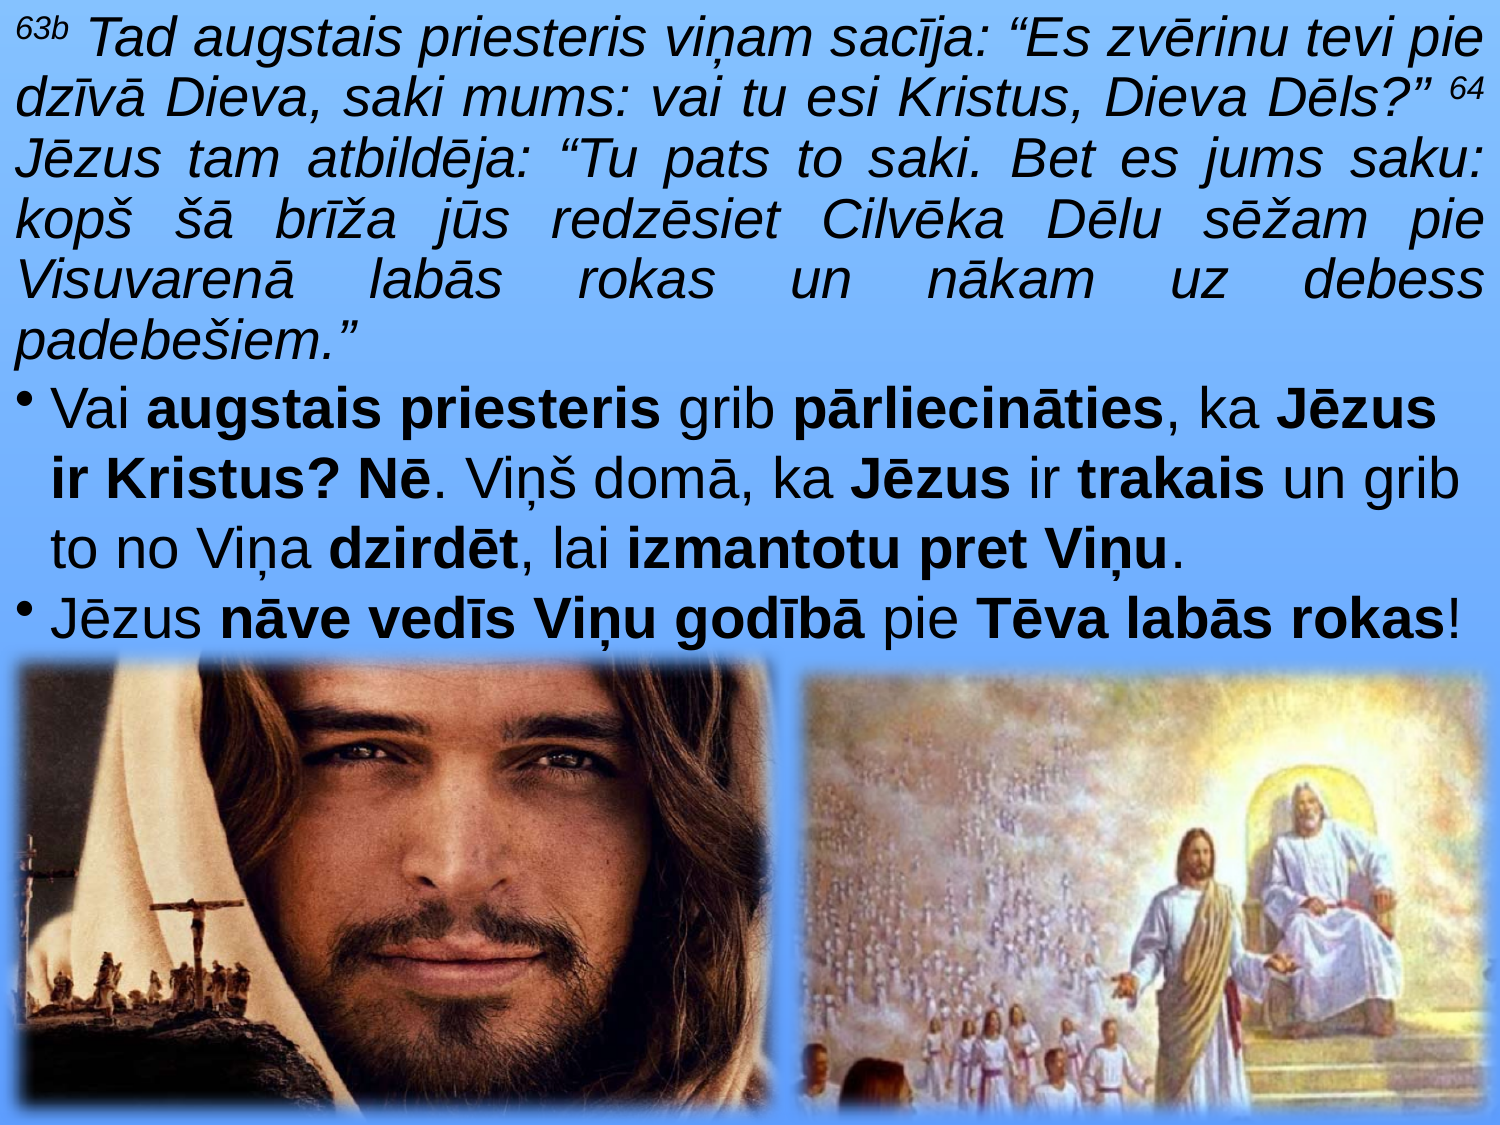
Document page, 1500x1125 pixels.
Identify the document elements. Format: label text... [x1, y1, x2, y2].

text_box Vai augstais priesteris grib pārliecināties, ka Jēzus ir Kristus? Nē. Viņš domā, ka Jēzus ir trakais un grib to no Viņa dzirdēt, lai izmantotu pret Viņu. Jēzus nāve vedīs Viņu godībā pie Tēva labās rokas! [0, 363, 1500, 655]
picture [0, 644, 1500, 1125]
list 63b Tad augstais priesteris viņam sacīja: “Es zvērinu tevi pie dzīvā Dieva, saki mums: vai tu esi Kristus, Dieva Dēls?” 64 Jēzus tam atbildēja: “Tu pats to saki. Bet es jums saku: kopš šā brīža jūs redzēsiet Cilvēka Dēlu sēžam pie Visuvarenā labās rokas un nākam uz debess padebešiem.” [0, 0, 1500, 178]
